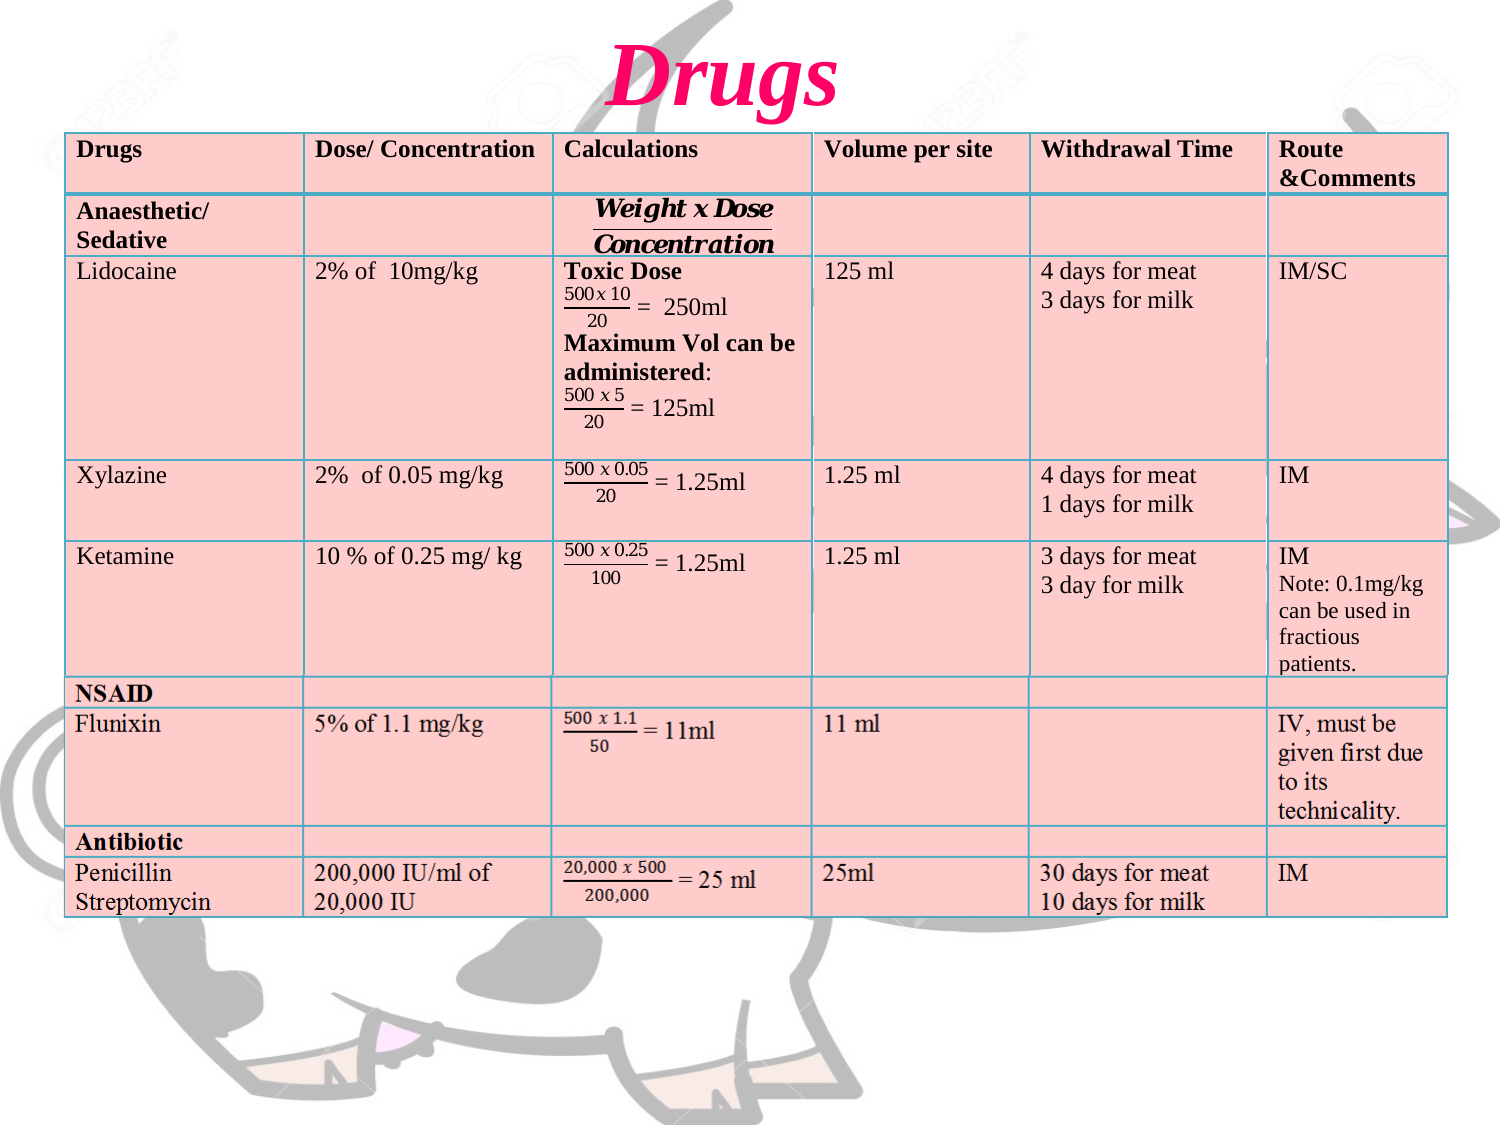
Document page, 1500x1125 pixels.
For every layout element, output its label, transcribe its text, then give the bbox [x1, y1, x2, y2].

picture [63, 674, 1451, 973]
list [63, 131, 1451, 674]
title Drugs [48, 0, 1399, 163]
